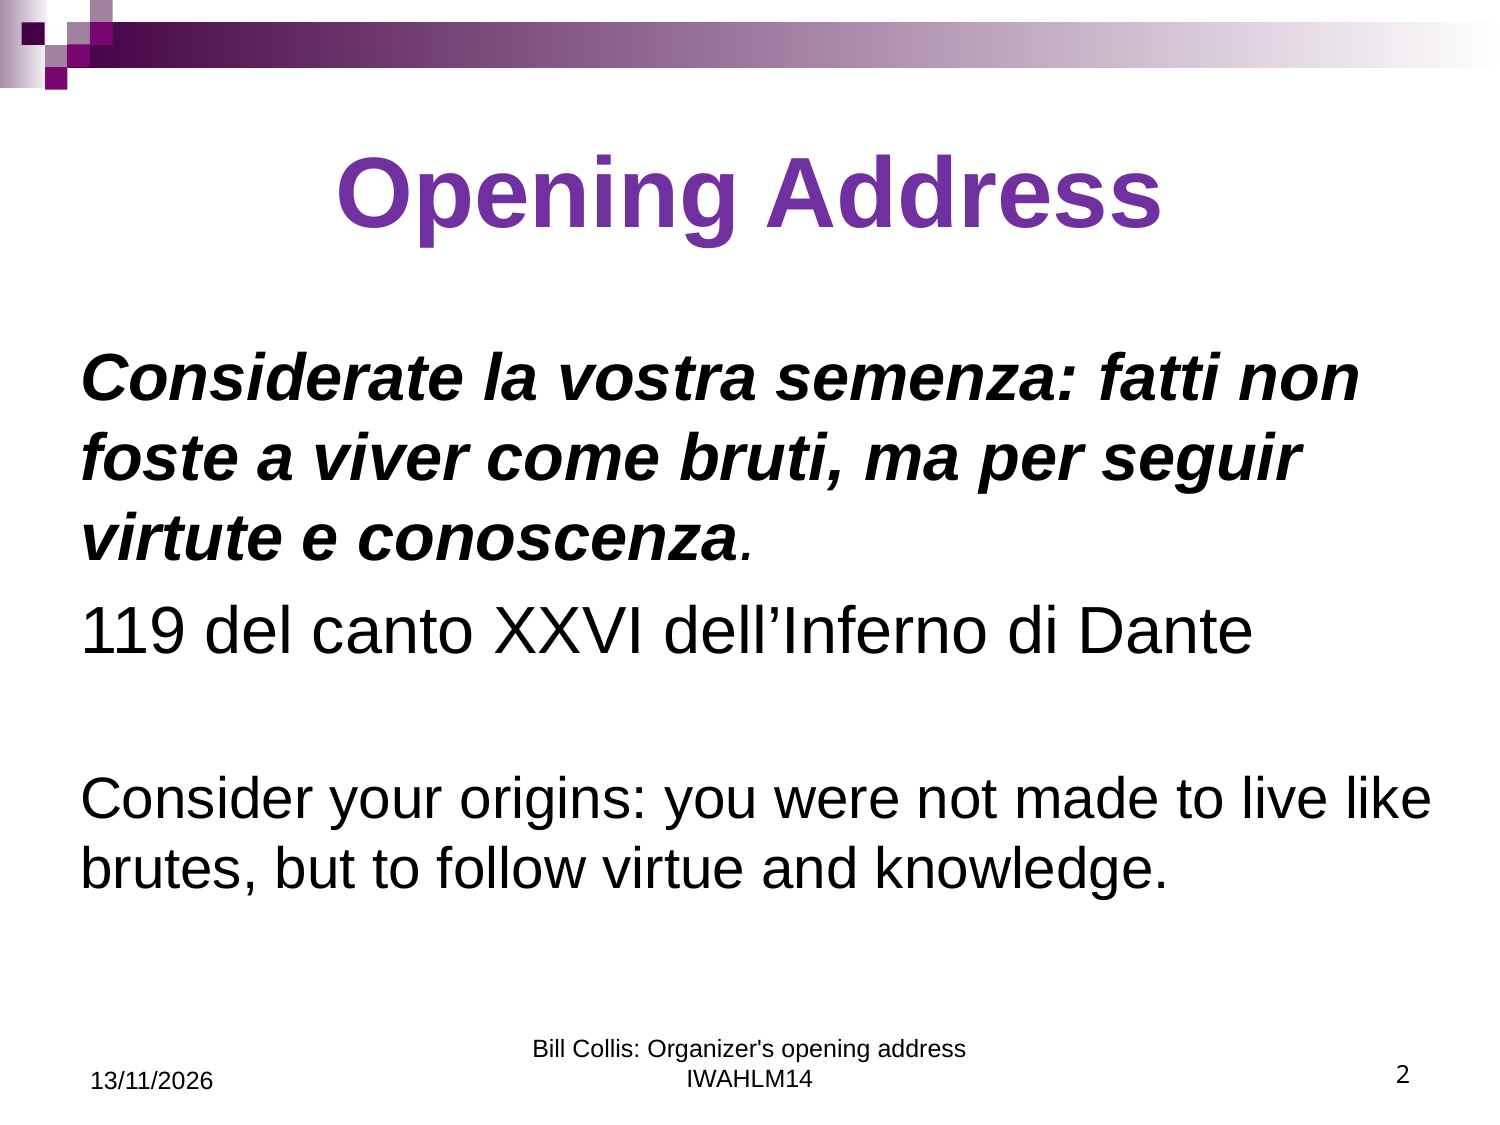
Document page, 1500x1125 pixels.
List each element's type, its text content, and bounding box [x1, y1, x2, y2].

title Opening Address [75, 75, 1425, 300]
list Considerate la vostra semenza: fatti non foste a viver come bruti, ma per seguir virtute e conoscenza. 119 del canto XXVI dell’Inferno di Dante Consider your origins: you were not made to live like brutes, but to follow virtue and knowledge. [64, 326, 1473, 964]
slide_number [75, 1024, 425, 1103]
slide_number 2 [1074, 1025, 1425, 1100]
footer Bill Collis: Organizer's opening address IWAHLM14 [512, 1025, 988, 1100]
